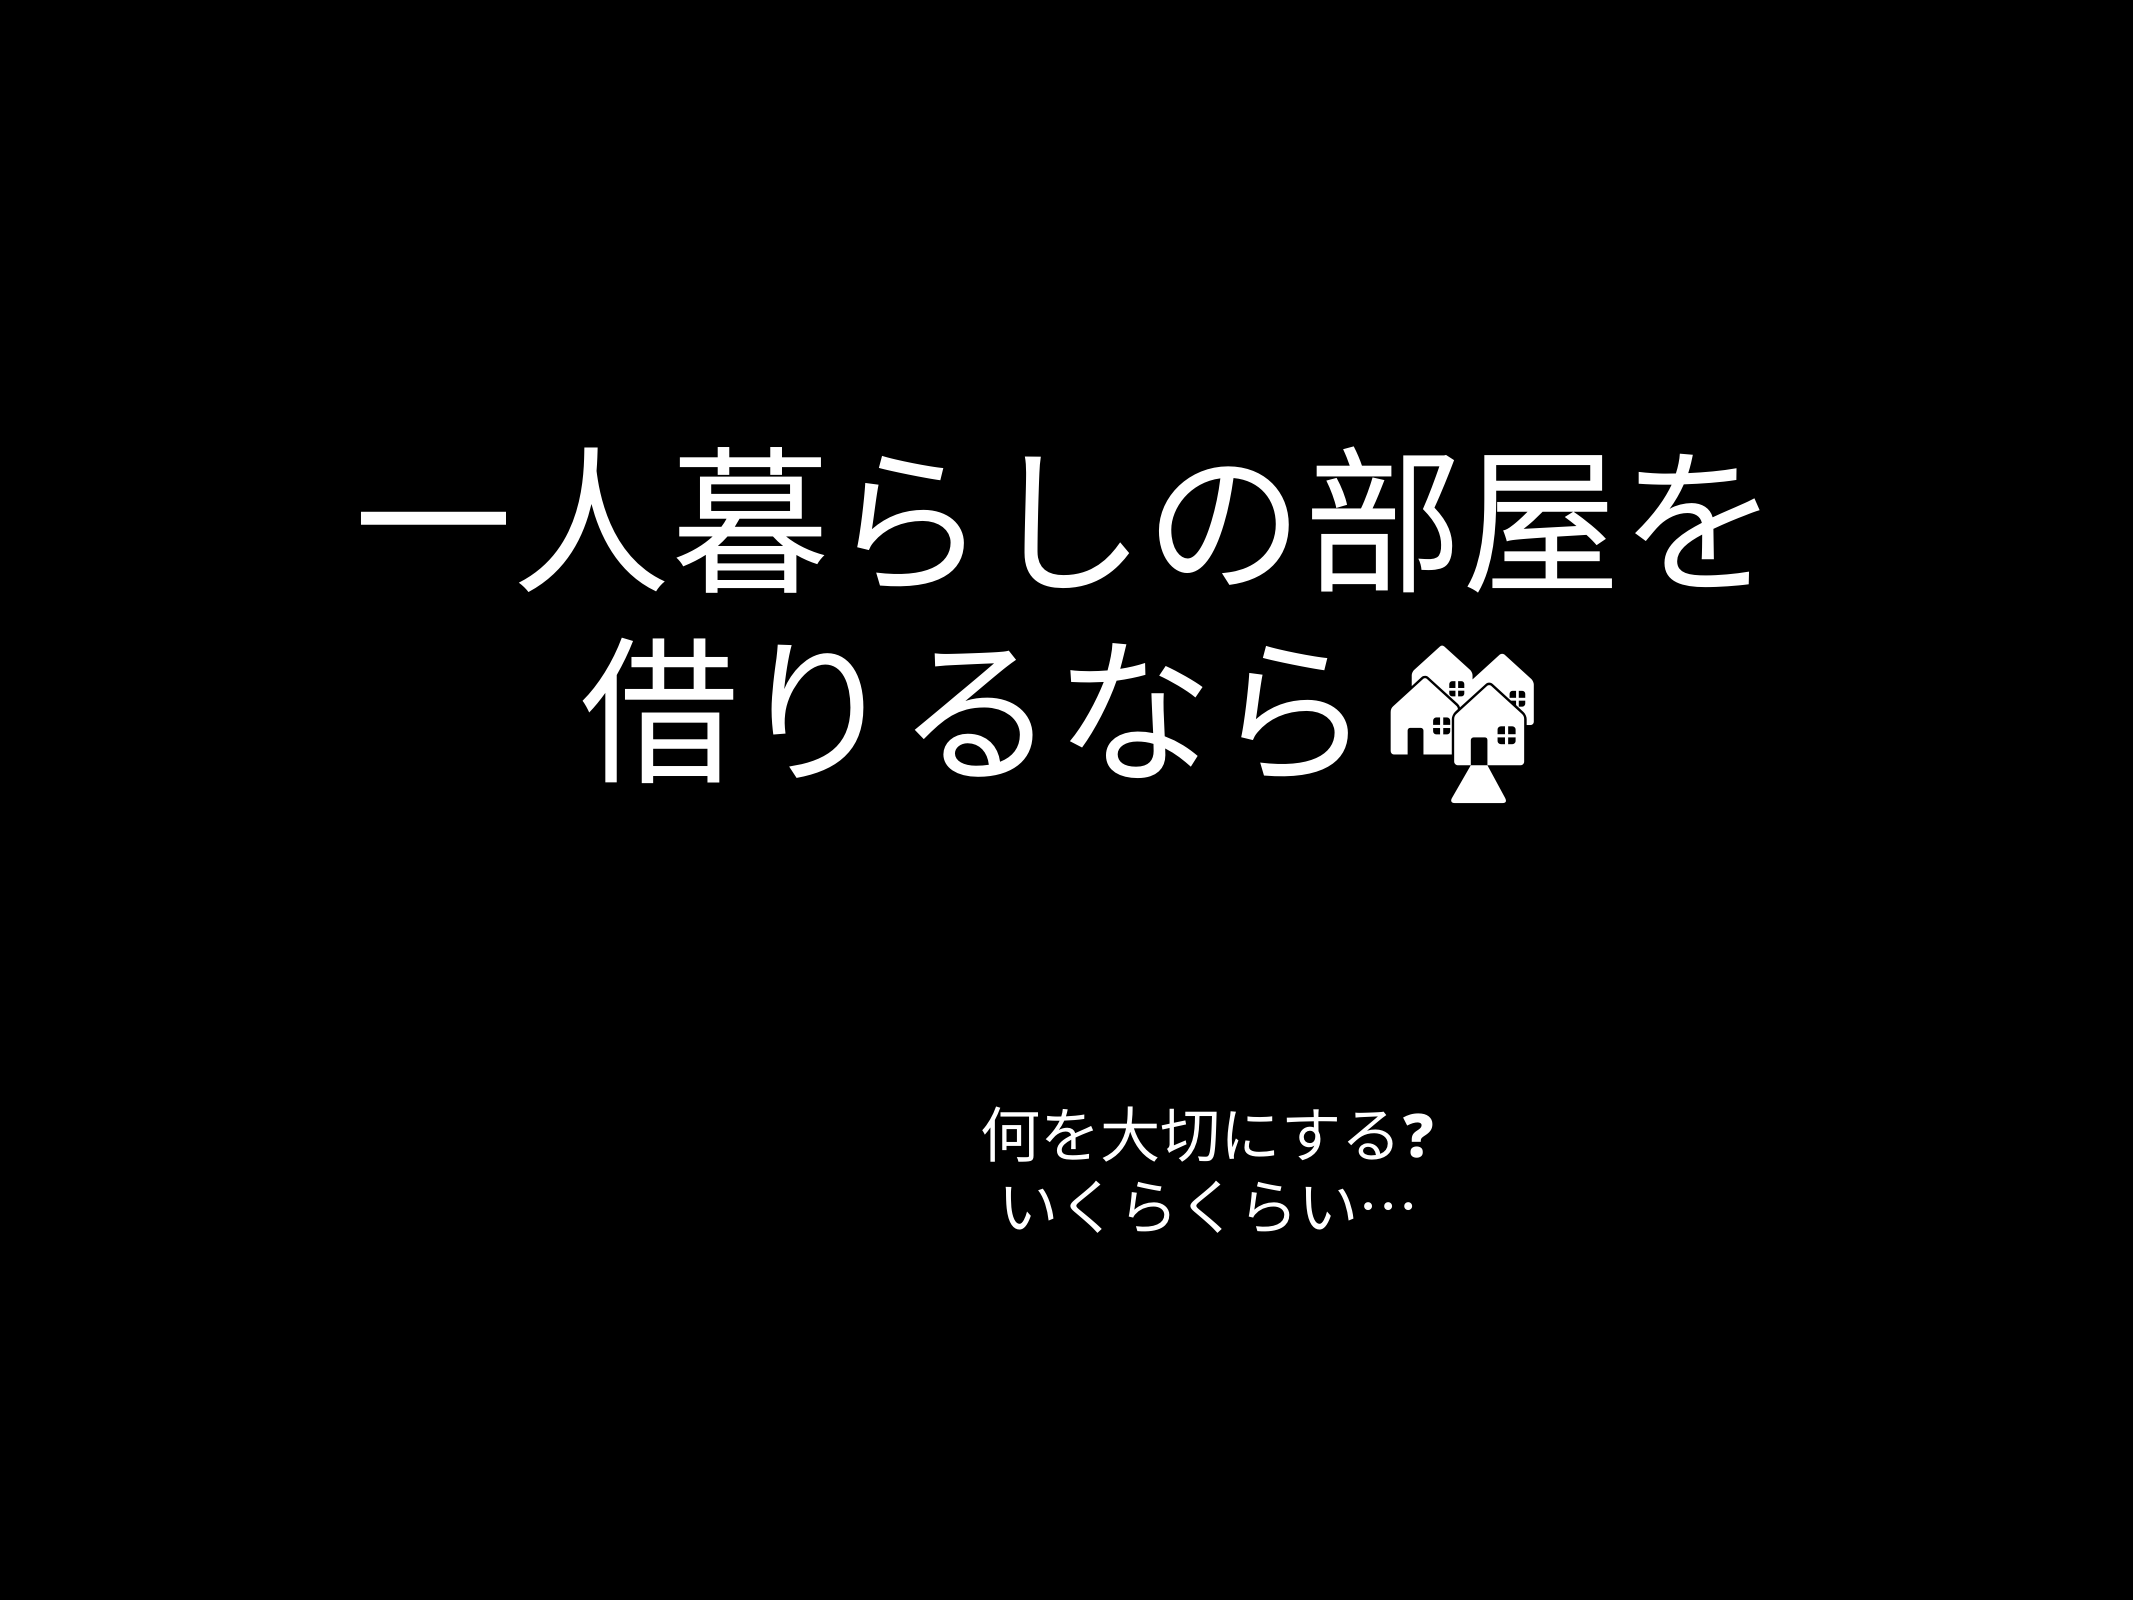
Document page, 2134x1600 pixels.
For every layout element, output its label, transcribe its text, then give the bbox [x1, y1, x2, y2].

subtitle 何を大切にする❓ いくらくらい… [349, 1088, 2068, 1275]
title 一人暮らしの部屋を 借りるなら🏘 [207, 268, 1926, 811]
